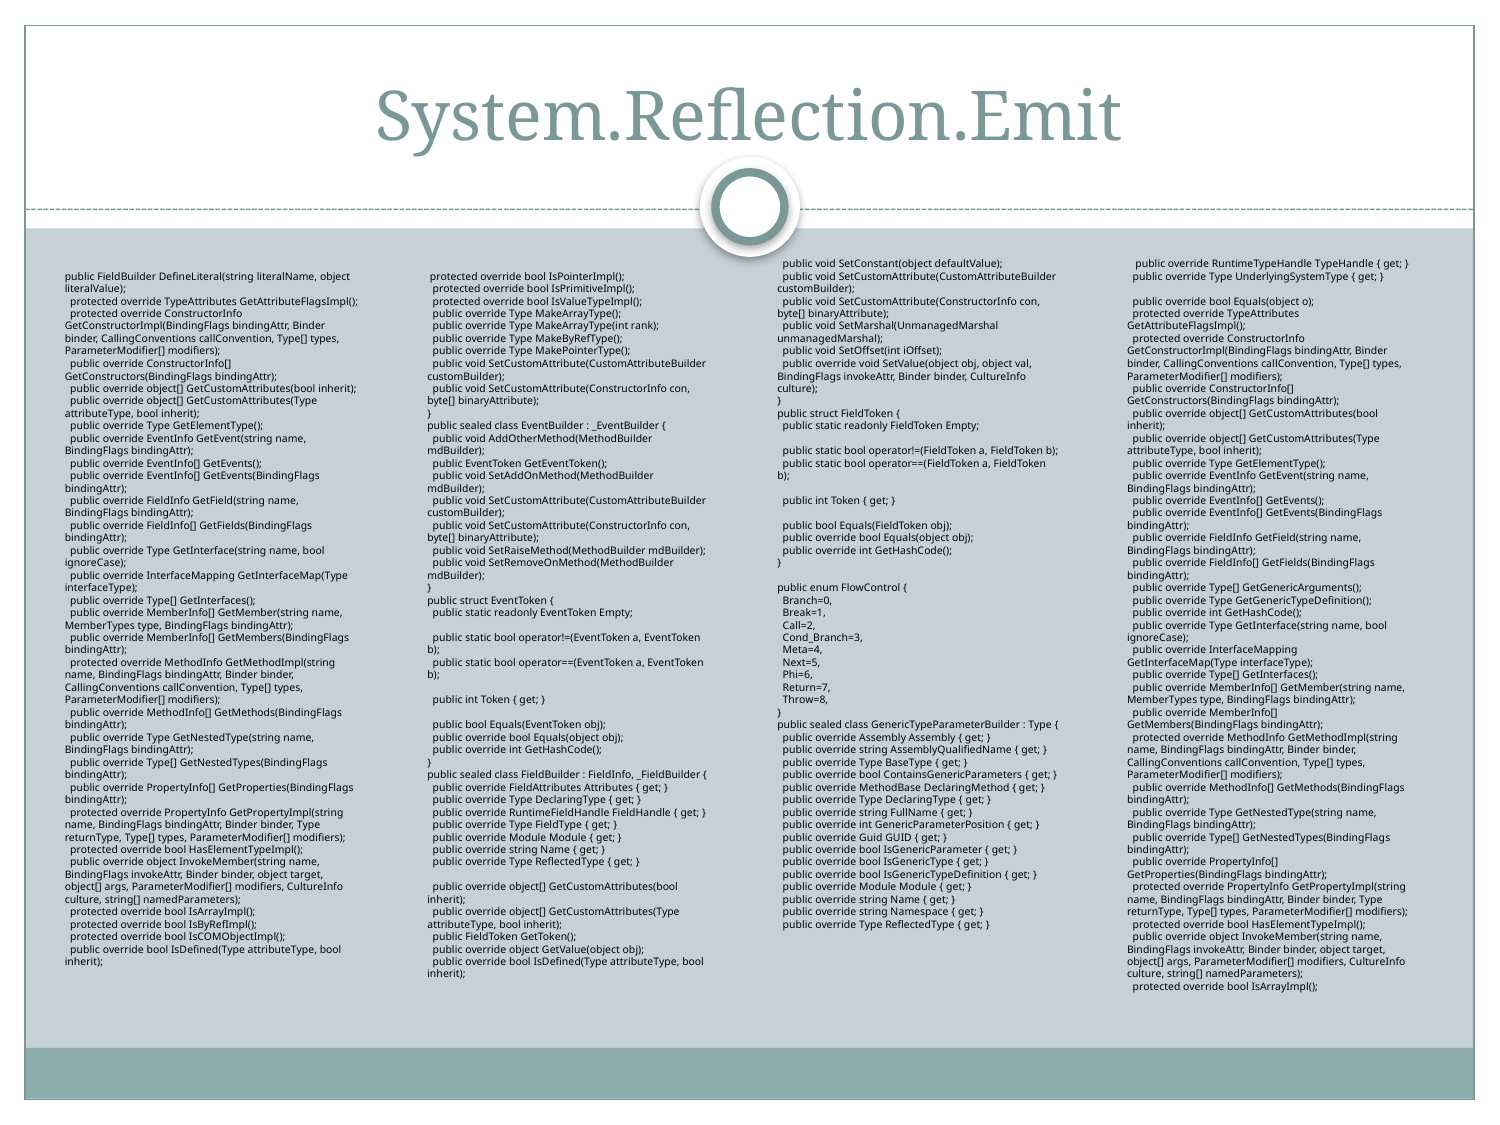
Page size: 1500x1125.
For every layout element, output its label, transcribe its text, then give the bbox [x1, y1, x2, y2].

text_box protected override bool IsPointerImpl(); protected override bool IsPrimitiveImpl(); protected override bool IsValueTypeImpl(); public override Type MakeArrayType(); public override Type MakeArrayType(int rank); public override Type MakeByRefType(); public override Type MakePointerType(); public void SetCustomAttribute(CustomAttributeBuilder customBuilder); public void SetCustomAttribute(ConstructorInfo con, byte[] binaryAttribute); } public sealed class EventBuilder : _EventBuilder { public void AddOtherMethod(MethodBuilder mdBuilder); public EventToken GetEventToken(); public void SetAddOnMethod(MethodBuilder mdBuilder); public void SetCustomAttribute(CustomAttributeBuilder customBuilder); public void SetCustomAttribute(ConstructorInfo con, byte[] binaryAttribute); public void SetRaiseMethod(MethodBuilder mdBuilder); public void SetRemoveOnMethod(MethodBuilder mdBuilder); } public struct EventToken { public static readonly EventToken Empty; public static bool operator!=(EventToken a, EventToken b); public static bool operator==(EventToken a, EventToken b); public int Token { get; } public bool Equals(EventToken obj); public override bool Equals(object obj); public override int GetHashCode(); } public sealed class FieldBuilder : FieldInfo, _FieldBuilder { public override FieldAttributes Attributes { get; } public override Type DeclaringType { get; } public override RuntimeFieldHandle FieldHandle { get; } public override Type FieldType { get; } public override Module Module { get; } public override string Name { get; } public override Type ReflectedType { get; } public override object[] GetCustomAttributes(bool inherit); public override object[] GetCustomAttributes(Type attributeType, bool inherit); public FieldToken GetToken(); public override object GetValue(object obj); public override bool IsDefined(Type attributeType, bool inherit); [412, 262, 725, 1000]
text_box public void SetConstant(object defaultValue); public void SetCustomAttribute(CustomAttributeBuilder customBuilder); public void SetCustomAttribute(ConstructorInfo con, byte[] binaryAttribute); public void SetMarshal(UnmanagedMarshal unmanagedMarshal); public void SetOffset(int iOffset); public override void SetValue(object obj, object val, BindingFlags invokeAttr, Binder binder, CultureInfo culture); } public struct FieldToken { public static readonly FieldToken Empty; public static bool operator!=(FieldToken a, FieldToken b); public static bool operator==(FieldToken a, FieldToken b); public int Token { get; } public bool Equals(FieldToken obj); public override bool Equals(object obj); public override int GetHashCode(); } public enum FlowControl { Branch=0, Break=1, Call=2, Cond_Branch=3, Meta=4, Next=5, Phi=6, Return=7, Throw=8, } public sealed class GenericTypeParameterBuilder : Type { public override Assembly Assembly { get; } public override string AssemblyQualifiedName { get; } public override Type BaseType { get; } public override bool ContainsGenericParameters { get; } public override MethodBase DeclaringMethod { get; } public override Type DeclaringType { get; } public override string FullName { get; } public override int GenericParameterPosition { get; } public override Guid GUID { get; } public override bool IsGenericParameter { get; } public override bool IsGenericType { get; } public override bool IsGenericTypeDefinition { get; } public override Module Module { get; } public override string Name { get; } public override string Namespace { get; } public override Type ReflectedType { get; } [762, 249, 1075, 951]
text_box public FieldBuilder DefineLiteral(string literalName, object literalValue); protected override TypeAttributes GetAttributeFlagsImpl(); protected override ConstructorInfo GetConstructorImpl(BindingFlags bindingAttr, Binder binder, CallingConventions callConvention, Type[] types, ParameterModifier[] modifiers); public override ConstructorInfo[] GetConstructors(BindingFlags bindingAttr); public override object[] GetCustomAttributes(bool inherit); public override object[] GetCustomAttributes(Type attributeType, bool inherit); public override Type GetElementType(); public override EventInfo GetEvent(string name, BindingFlags bindingAttr); public override EventInfo[] GetEvents(); public override EventInfo[] GetEvents(BindingFlags bindingAttr); public override FieldInfo GetField(string name, BindingFlags bindingAttr); public override FieldInfo[] GetFields(BindingFlags bindingAttr); public override Type GetInterface(string name, bool ignoreCase); public override InterfaceMapping GetInterfaceMap(Type interfaceType); public override Type[] GetInterfaces(); public override MemberInfo[] GetMember(string name, MemberTypes type, BindingFlags bindingAttr); public override MemberInfo[] GetMembers(BindingFlags bindingAttr); protected override MethodInfo GetMethodImpl(string name, BindingFlags bindingAttr, Binder binder, CallingConventions callConvention, Type[] types, ParameterModifier[] modifiers); public override MethodInfo[] GetMethods(BindingFlags bindingAttr); public override Type GetNestedType(string name, BindingFlags bindingAttr); public override Type[] GetNestedTypes(BindingFlags bindingAttr); public override PropertyInfo[] GetProperties(BindingFlags bindingAttr); protected override PropertyInfo GetPropertyImpl(string name, BindingFlags bindingAttr, Binder binder, Type returnType, Type[] types, ParameterModifier[] modifiers); protected override bool HasElementTypeImpl(); public override object InvokeMember(string name, BindingFlags invokeAttr, Binder binder, object target, object[] args, ParameterModifier[] modifiers, CultureInfo culture, string[] namedParameters); protected override bool IsArrayImpl(); protected override bool IsByRefImpl(); protected override bool IsCOMObjectImpl(); public override bool IsDefined(Type attributeType, bool inherit); [50, 262, 375, 975]
text_box public override RuntimeTypeHandle TypeHandle { get; } public override Type UnderlyingSystemType { get; } public override bool Equals(object o); protected override TypeAttributes GetAttributeFlagsImpl(); protected override ConstructorInfo GetConstructorImpl(BindingFlags bindingAttr, Binder binder, CallingConventions callConvention, Type[] types, ParameterModifier[] modifiers); public override ConstructorInfo[] GetConstructors(BindingFlags bindingAttr); public override object[] GetCustomAttributes(bool inherit); public override object[] GetCustomAttributes(Type attributeType, bool inherit); public override Type GetElementType(); public override EventInfo GetEvent(string name, BindingFlags bindingAttr); public override EventInfo[] GetEvents(); public override EventInfo[] GetEvents(BindingFlags bindingAttr); public override FieldInfo GetField(string name, BindingFlags bindingAttr); public override FieldInfo[] GetFields(BindingFlags bindingAttr); public override Type[] GetGenericArguments(); public override Type GetGenericTypeDefinition(); public override int GetHashCode(); public override Type GetInterface(string name, bool ignoreCase); public override InterfaceMapping GetInterfaceMap(Type interfaceType); public override Type[] GetInterfaces(); public override MemberInfo[] GetMember(string name, MemberTypes type, BindingFlags bindingAttr); public override MemberInfo[] GetMembers(BindingFlags bindingAttr); protected override MethodInfo GetMethodImpl(string name, BindingFlags bindingAttr, Binder binder, CallingConventions callConvention, Type[] types, ParameterModifier[] modifiers); public override MethodInfo[] GetMethods(BindingFlags bindingAttr); public override Type GetNestedType(string name, BindingFlags bindingAttr); public override Type[] GetNestedTypes(BindingFlags bindingAttr); public override PropertyInfo[] GetProperties(BindingFlags bindingAttr); protected override PropertyInfo GetPropertyImpl(string name, BindingFlags bindingAttr, Binder binder, Type returnType, Type[] types, ParameterModifier[] modifiers); protected override bool HasElementTypeImpl(); public override object InvokeMember(string name, BindingFlags invokeAttr, Binder binder, object target, object[] args, ParameterModifier[] modifiers, CultureInfo culture, string[] namedParameters); protected override bool IsArrayImpl(); [1112, 249, 1425, 1025]
title System.Reflection.Emit [49, 37, 1450, 162]
